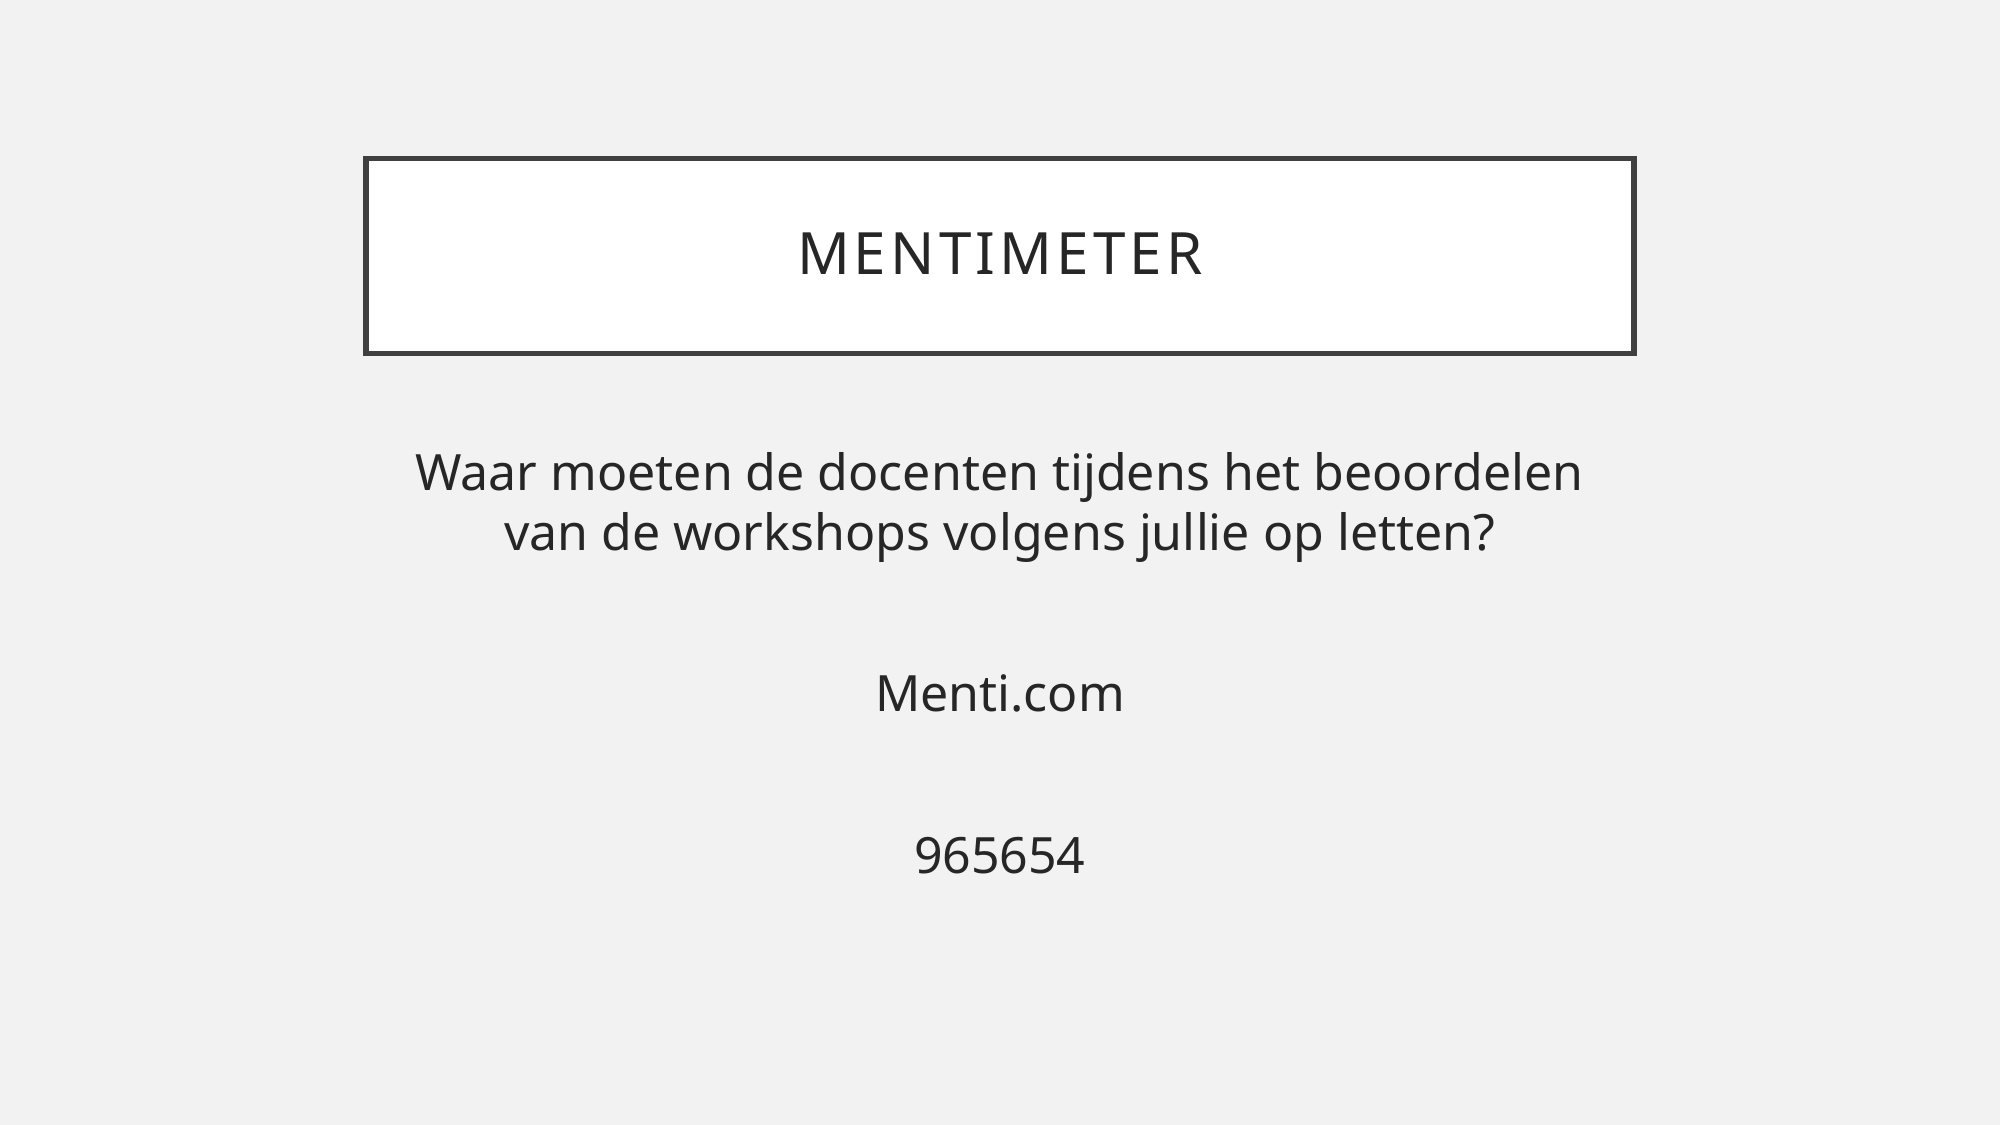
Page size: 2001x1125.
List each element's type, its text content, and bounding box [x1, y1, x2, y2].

list Waar moeten de docenten tijdens het beoordelen van de workshops volgens jullie op letten? Menti.com 965654 [366, 432, 1634, 942]
title mentimeter [363, 156, 1637, 356]
